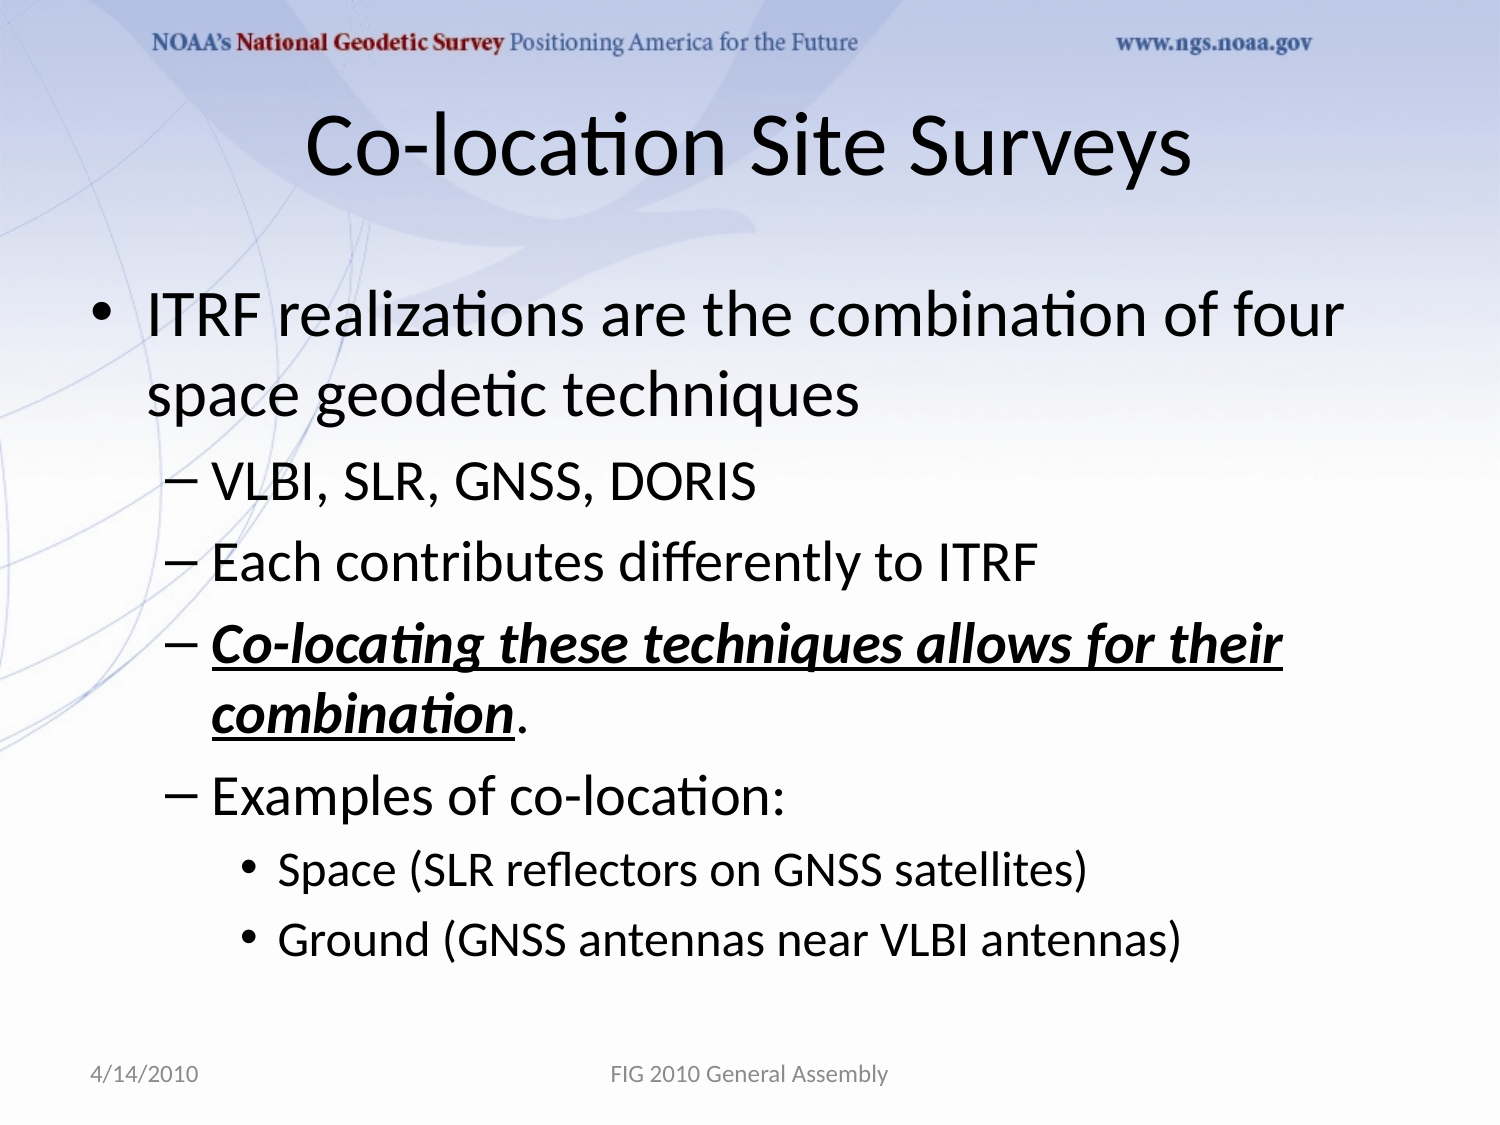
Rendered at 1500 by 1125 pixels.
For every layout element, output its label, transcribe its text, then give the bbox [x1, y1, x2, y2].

footer FIG 2010 General Assembly [512, 1042, 988, 1103]
list ITRF realizations are the combination of four space geodetic techniques VLBI, SLR, GNSS, DORIS Each contributes differently to ITRF Co-locating these techniques allows for their combination. Examples of co-location: Space (SLR reflectors on GNSS satellites) Ground (GNSS antennas near VLBI antennas) [74, 262, 1426, 1006]
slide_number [75, 1042, 425, 1103]
picture [0, 0, 1500, 1125]
title Co-location Site Surveys [74, 44, 1426, 233]
